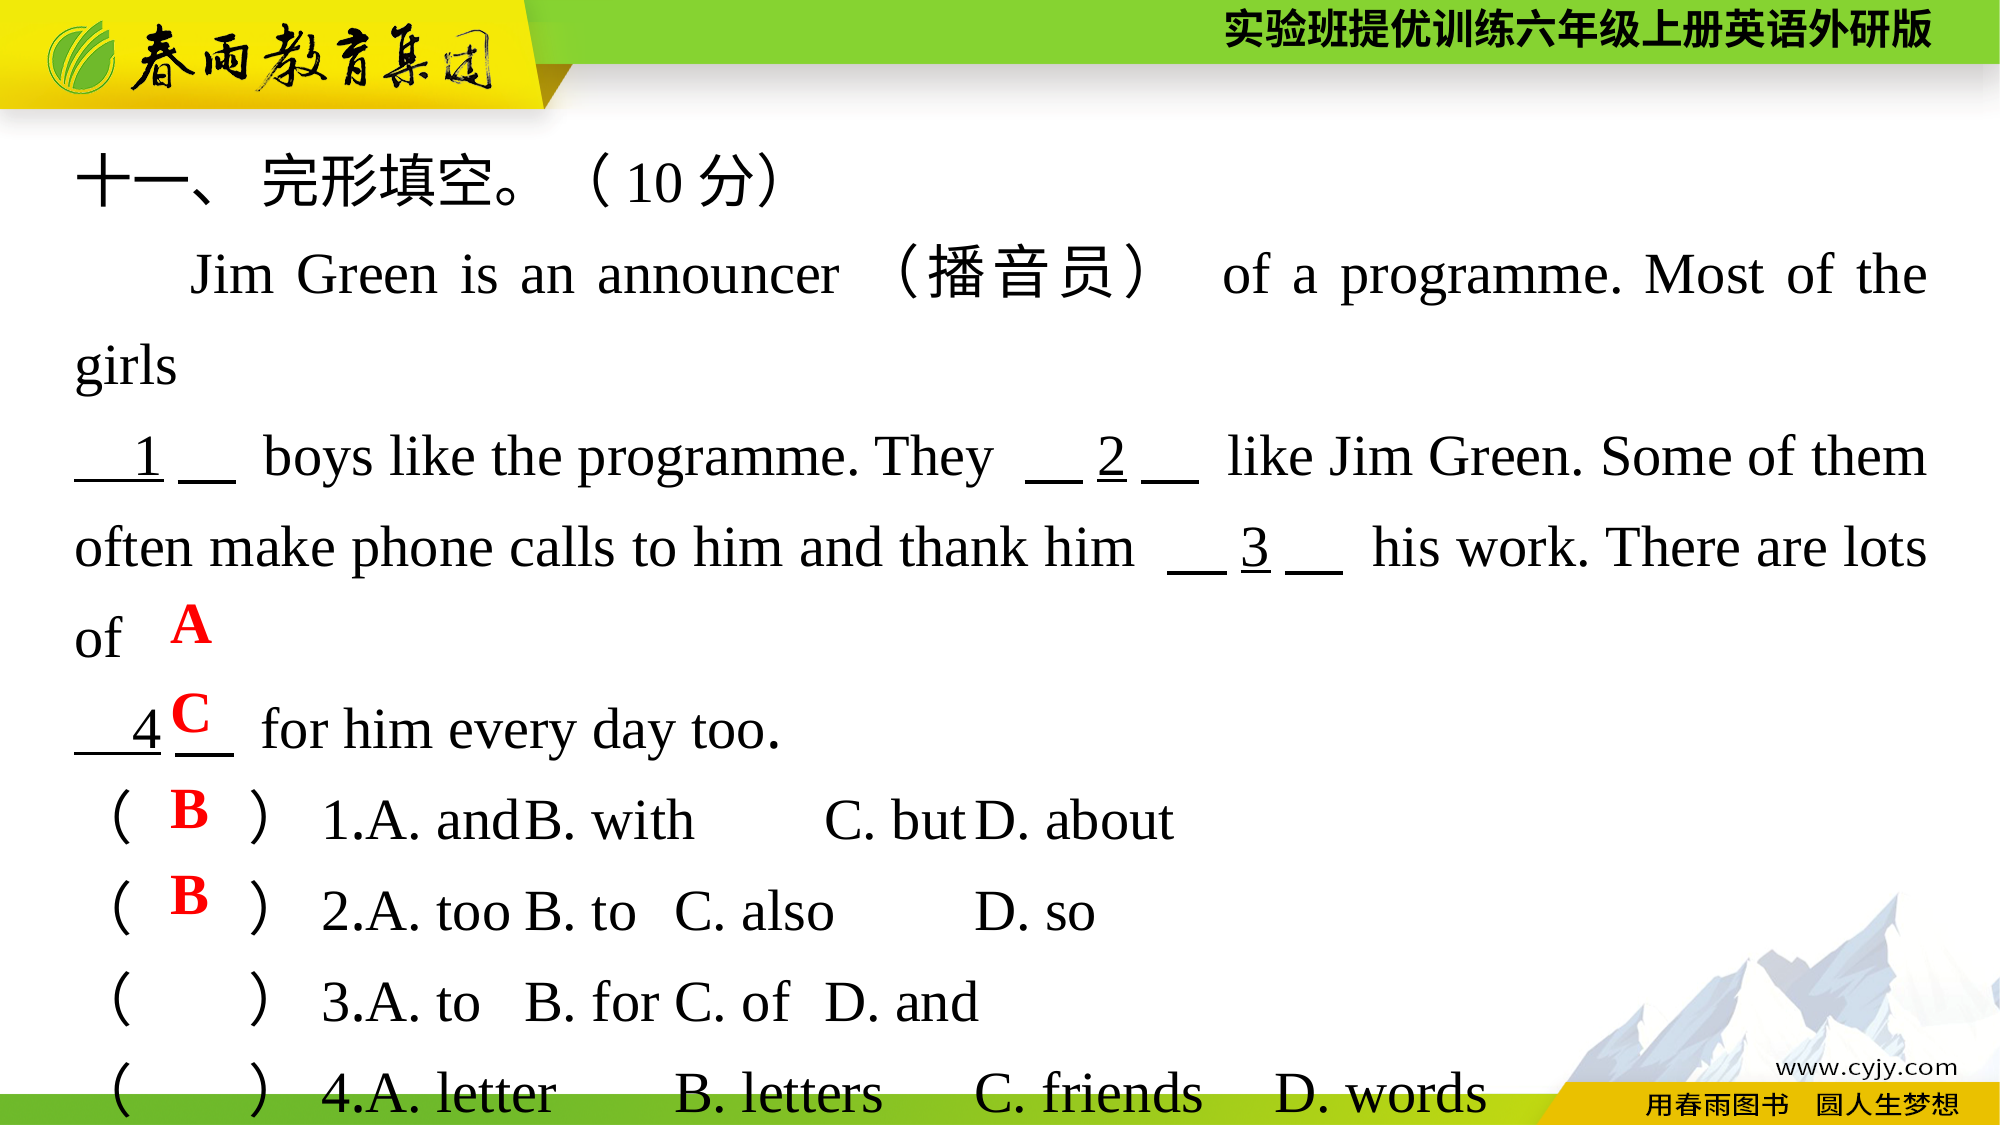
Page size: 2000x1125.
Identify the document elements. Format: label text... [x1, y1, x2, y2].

picture [0, 0, 2000, 1125]
list 十一、 完形填空。（10分） Jim Green is an announcer（播音员） of a programme. Most of the girls 1 boys like the programme. They 2 like Jim Green. Some of them often make phone calls to him and thank him 3 his work. There are lots of 4 for him every day too. （ ）1.A. and B. with C. but D. about （ ）2.A. too B. to C. also D. so （ ）3.A. to B. for C. of D. and （ ）4.A. letter B. letters C. friends D. words [59, 116, 1944, 949]
text_box A [155, 578, 228, 664]
text_box B [155, 762, 224, 848]
text_box B [155, 848, 224, 934]
text_box C [155, 666, 228, 752]
